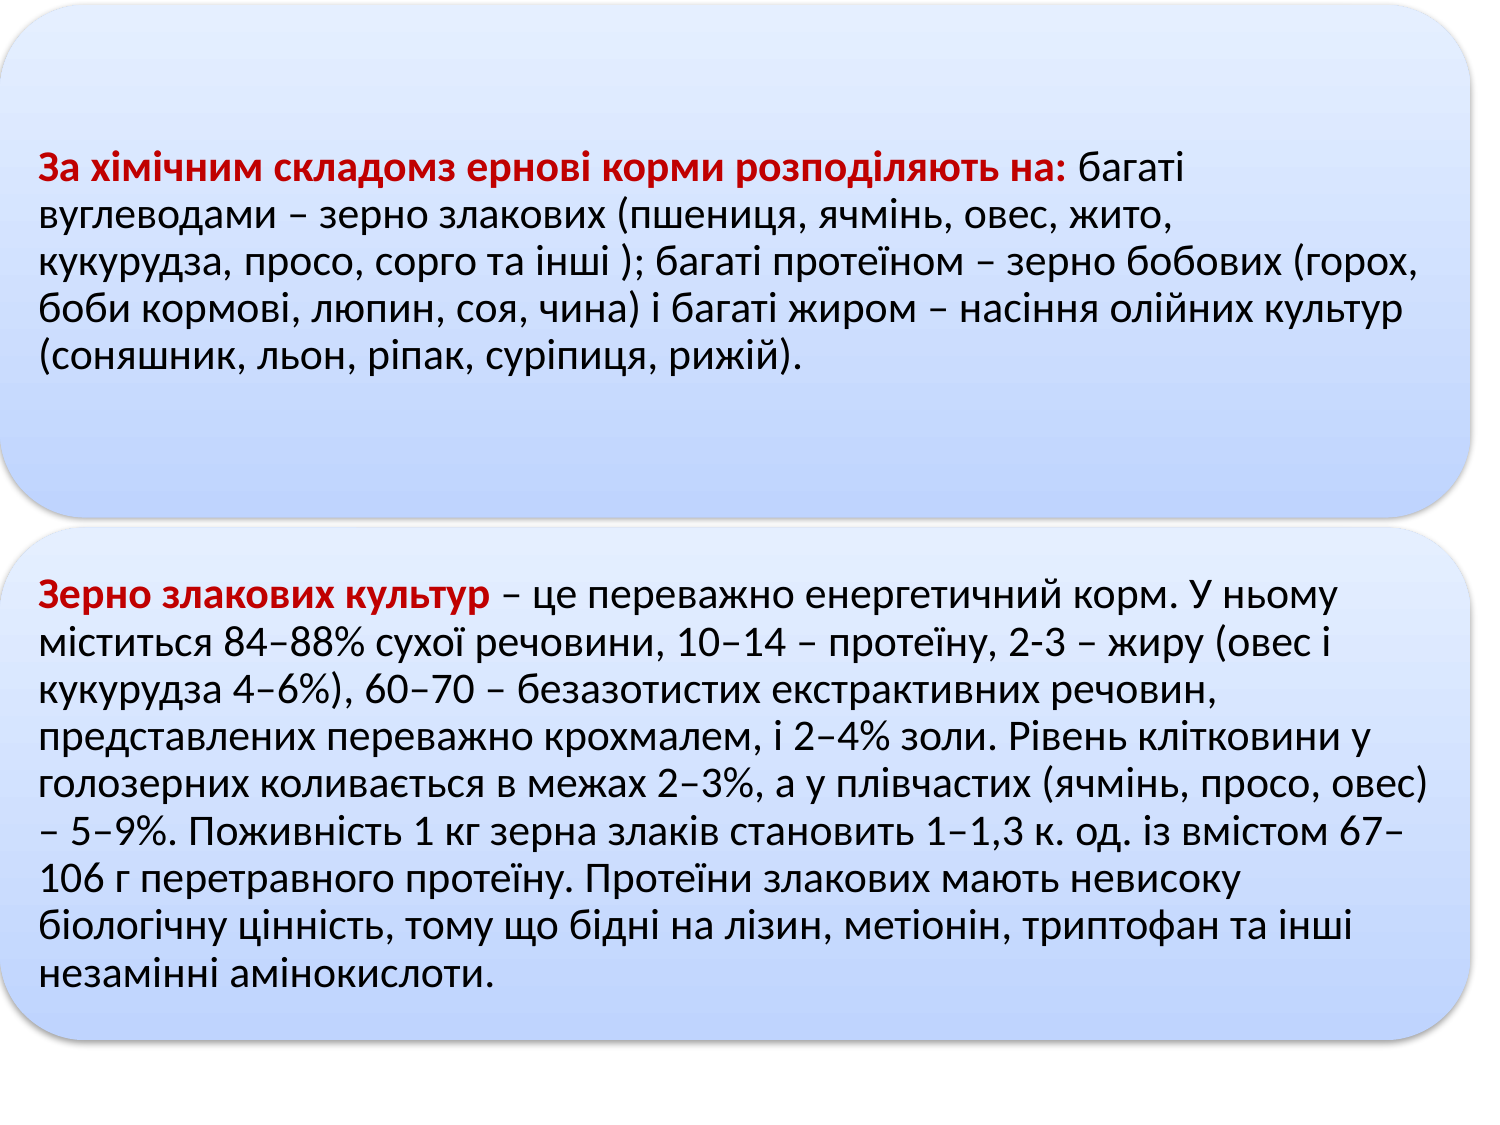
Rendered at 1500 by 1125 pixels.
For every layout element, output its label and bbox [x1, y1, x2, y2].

text_box [0, 0, 1471, 1046]
